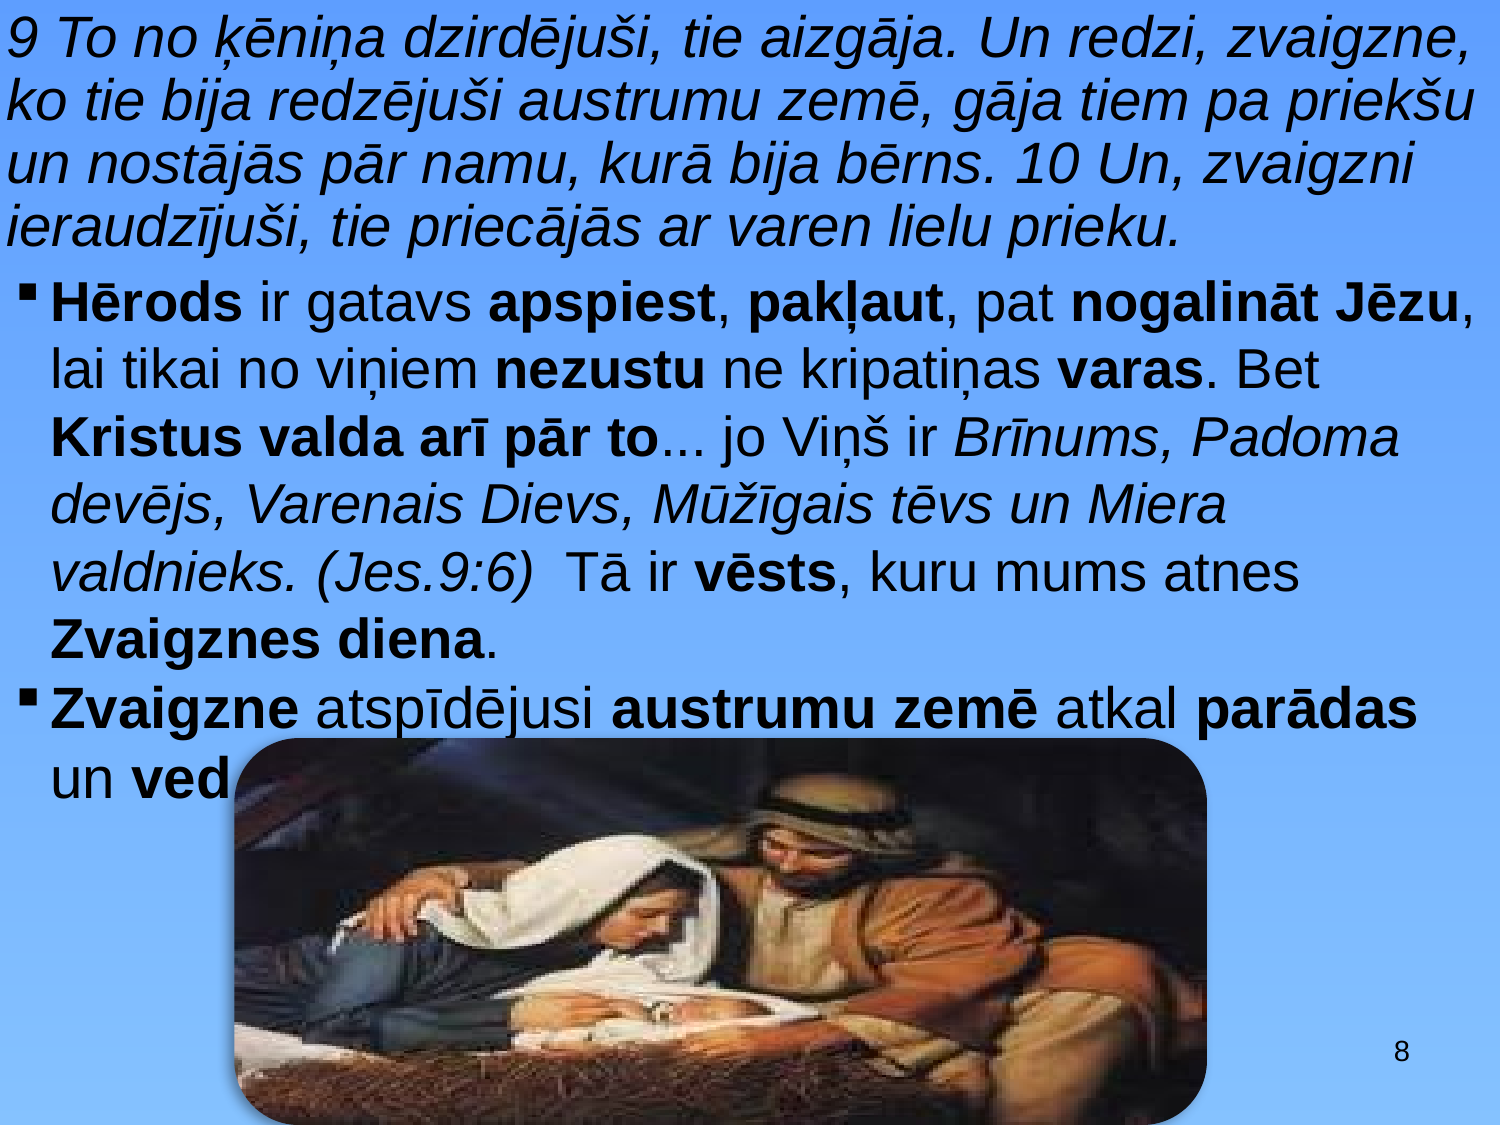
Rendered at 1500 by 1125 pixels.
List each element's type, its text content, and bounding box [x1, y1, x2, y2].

list 9 To no ķēniņa dzirdējuši, tie aizgāja. Un redzi, zvaigzne, ko tie bija redzējuši austrumu zemē, gāja tiem pa priekšu un nostājās pār namu, kurā bija bērns. 10 Un, zvaigzni ieraudzījuši, tie priecājās ar varen lielu prieku. [0, 0, 1500, 257]
text_box Hērods ir gatavs apspiest, pakļaut, pat nogalināt Jēzu, lai tikai no viņiem nezustu ne kripatiņas varas. Bet Kristus valda arī pār to... jo Viņš ir Brīnums, Padoma devējs, Varenais Dievs, Mūžīgais tēvs un Miera valdnieks. (Jes.9:6) Tā ir vēsts, kuru mums atnes Zvaigznes diena. Zvaigzne atspīdējusi austrumu zemē atkal parādas un ved tālāk viņus līdz Bētlemei! [0, 257, 1500, 818]
slide_number 8 [1212, 1024, 1426, 1103]
picture [234, 737, 1208, 1125]
